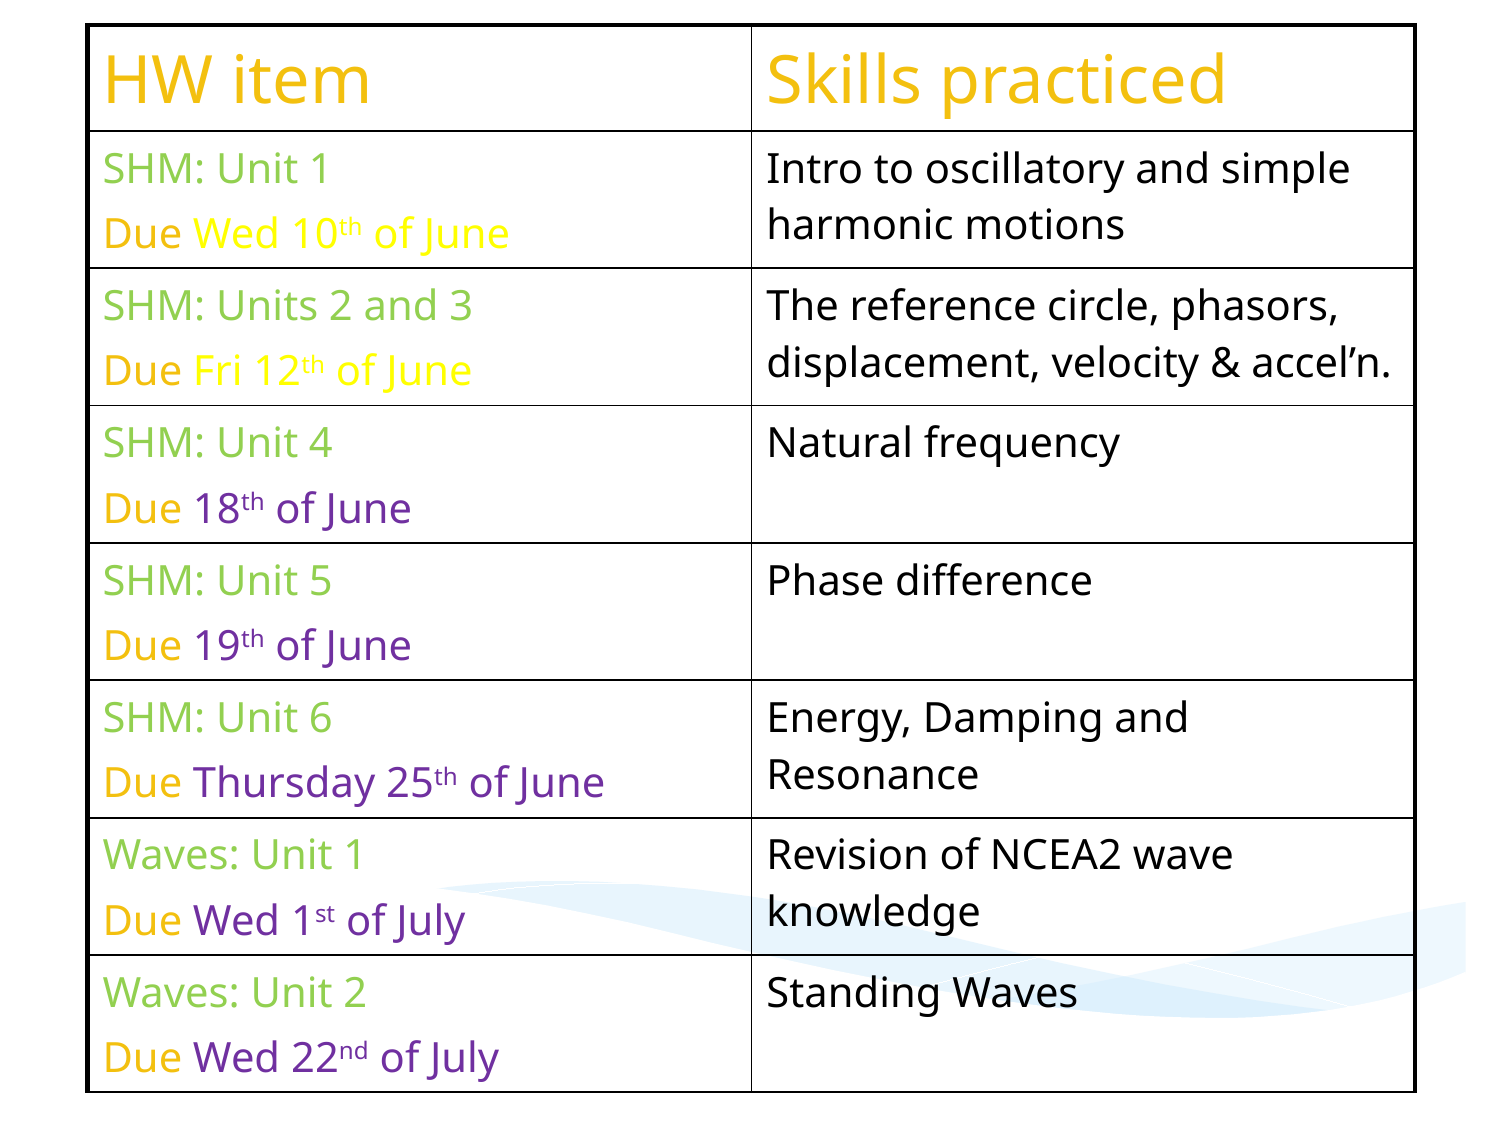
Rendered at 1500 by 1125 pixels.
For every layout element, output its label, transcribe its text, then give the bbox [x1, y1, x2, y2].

table_cell Waves: Unit 2 Due Wed 22nd of July [90, 956, 751, 1091]
table_cell Intro to oscillatory and simple harmonic motions [752, 132, 1413, 267]
table_cell Revision of NCEA2 wave knowledge [752, 819, 1413, 954]
table_cell SHM: Unit 5 Due 19th of June [90, 544, 751, 679]
table_cell Energy, Damping and Resonance [752, 681, 1413, 817]
table_cell SHM: Unit 4 Due 18th of June [90, 406, 751, 542]
table_header Skills practiced [752, 27, 1413, 130]
table_cell Phase difference [752, 544, 1413, 679]
table_cell Natural frequency [752, 406, 1413, 542]
table_cell SHM: Units 2 and 3 Due Fri 12th of June [90, 269, 751, 405]
table_header HW item [90, 27, 751, 130]
table_cell SHM: Unit 1 Due Wed 10th of June [90, 132, 751, 267]
table_cell Waves: Unit 1 Due Wed 1st of July [90, 819, 751, 954]
table_cell SHM: Unit 6 Due Thursday 25th of June [90, 681, 751, 817]
table_cell The reference circle, phasors, displacement, velocity & accel’n. [752, 269, 1413, 405]
table_cell Standing Waves [752, 956, 1413, 1091]
